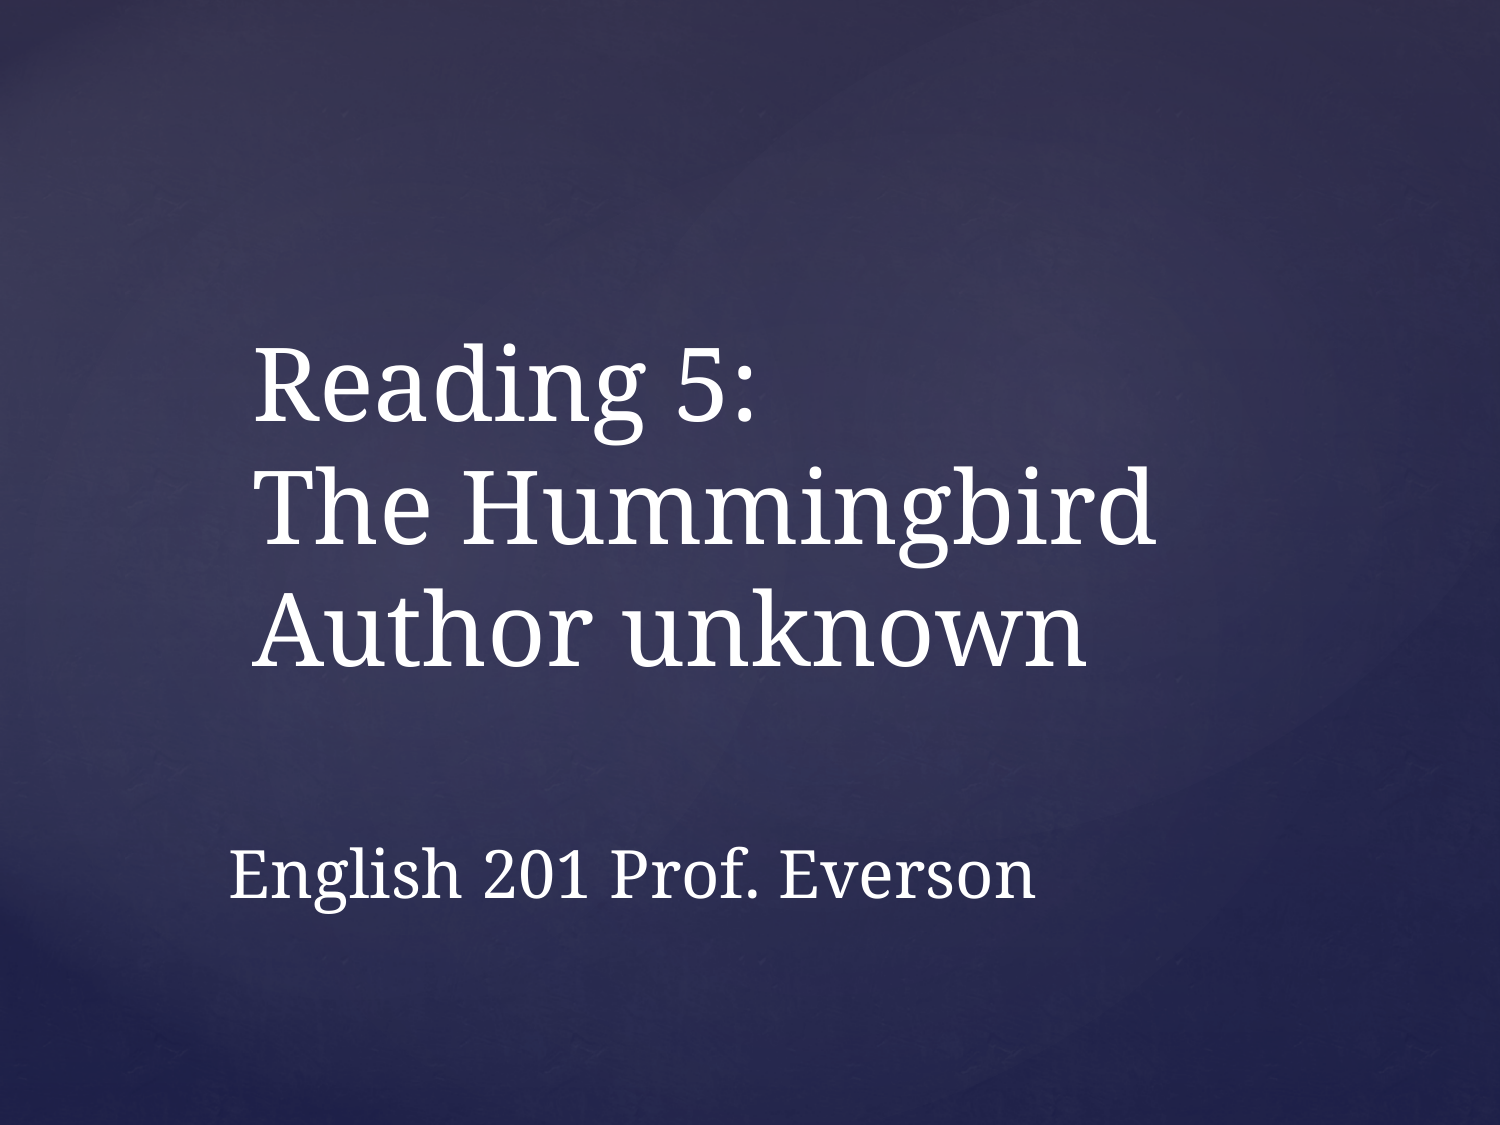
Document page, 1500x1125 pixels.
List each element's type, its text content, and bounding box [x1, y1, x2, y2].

text_box Reading 5: The Hummingbird Author unknown [237, 312, 1365, 698]
text_box English 201 Prof. Everson [213, 824, 1053, 920]
